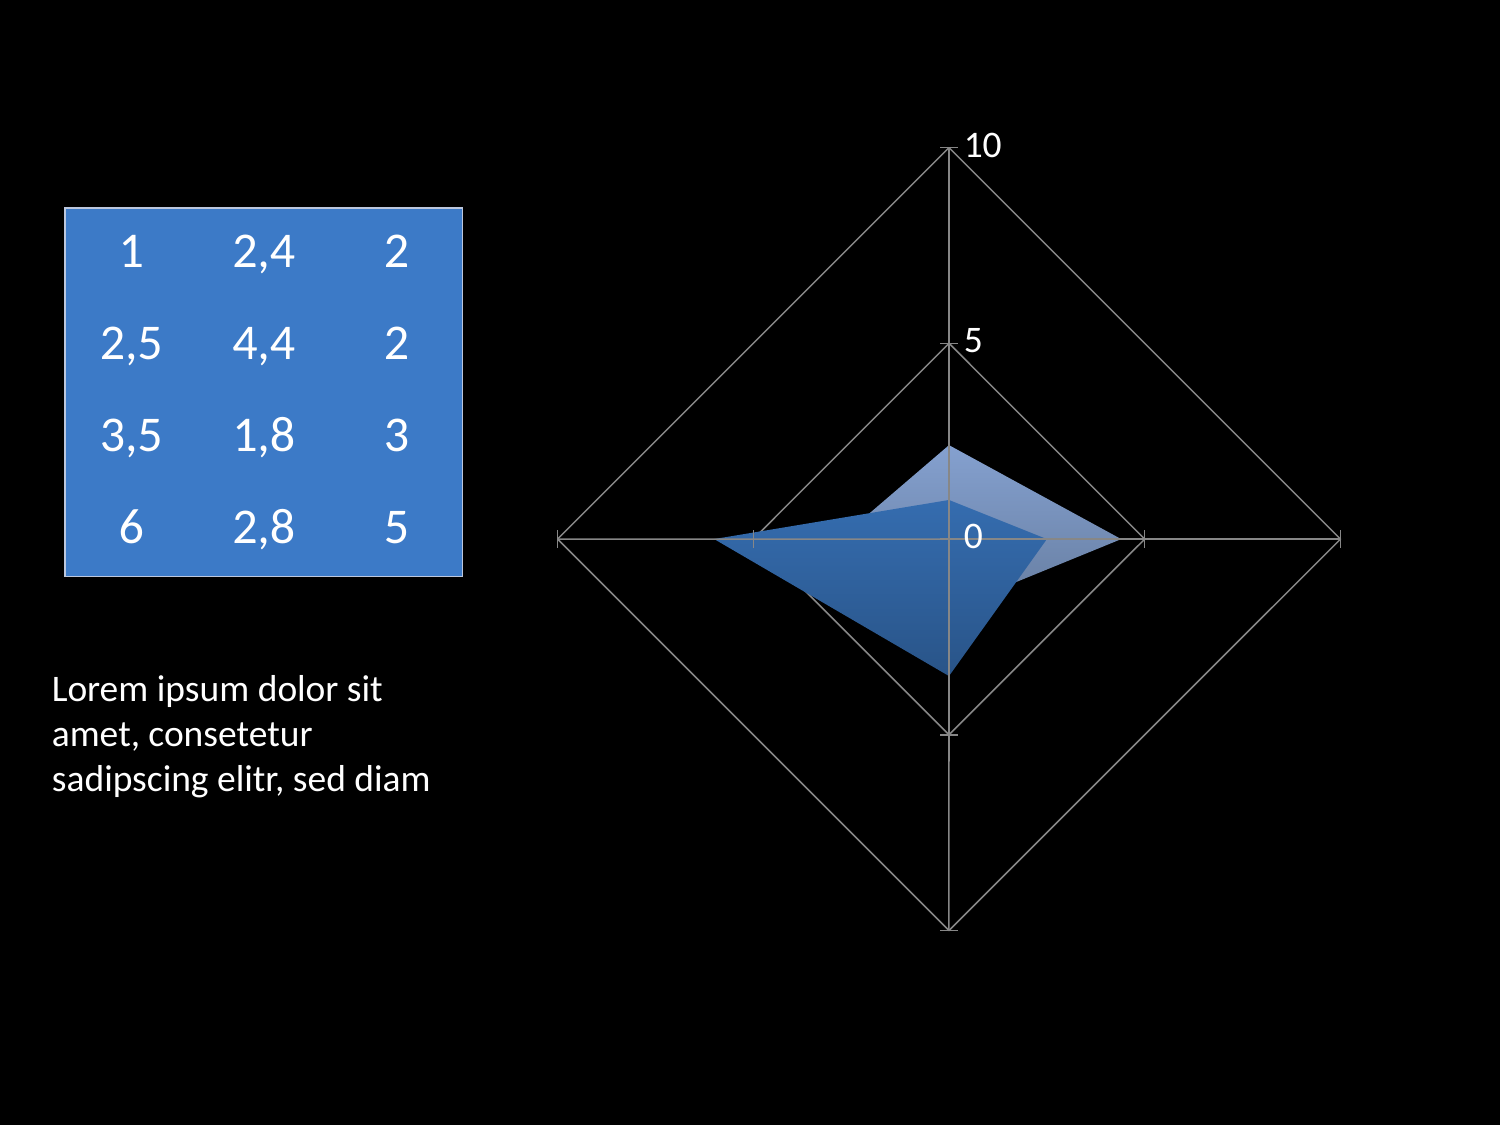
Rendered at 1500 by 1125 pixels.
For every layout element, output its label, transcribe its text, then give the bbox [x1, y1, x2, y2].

table_cell 3,5 [66, 392, 198, 484]
table_header 1 [66, 209, 198, 300]
table_cell 2 [330, 300, 462, 392]
table_cell 2,5 [66, 300, 198, 392]
table_cell 5 [330, 484, 462, 576]
table_cell 6 [66, 484, 198, 576]
text_box Lorem ipsum dolor sit amet, consetetur sadipscing elitr, sed diam [37, 656, 479, 807]
table_cell 2,8 [198, 484, 330, 576]
chart [489, 71, 1365, 1024]
table_cell 4,4 [198, 300, 330, 392]
table_header 2,4 [198, 209, 330, 300]
table_header 2 [330, 209, 462, 300]
table_cell 3 [330, 392, 462, 484]
table_cell 1,8 [198, 392, 330, 484]
